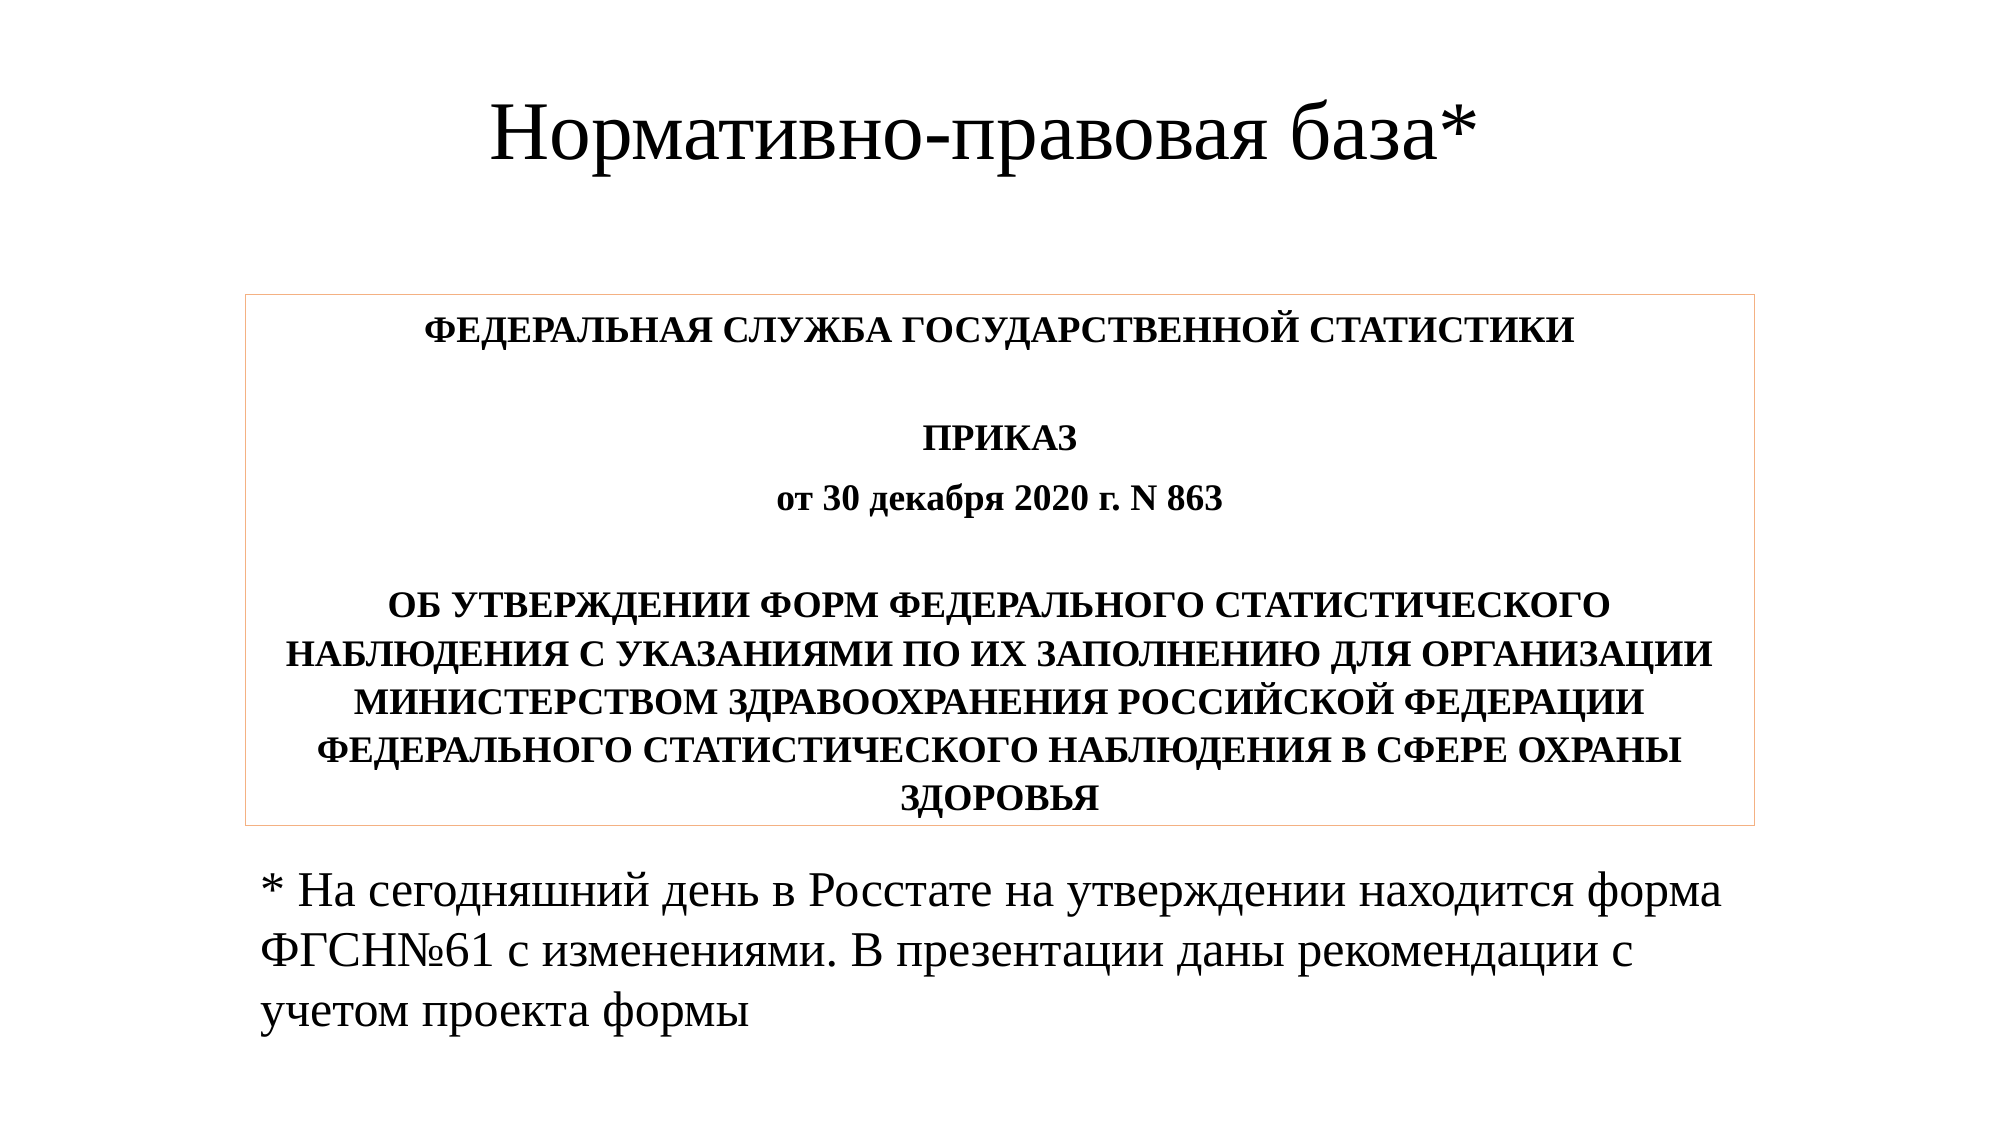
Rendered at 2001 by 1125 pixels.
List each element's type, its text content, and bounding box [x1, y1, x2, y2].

title Нормативно-правовая база* [122, 46, 1848, 218]
text_box ФЕДЕРАЛЬНАЯ СЛУЖБА ГОСУДАРСТВЕННОЙ СТАТИСТИКИ ПРИКАЗ от 30 декабря 2020 г. N 863 ОБ УТВЕРЖДЕНИИ ФОРМ ФЕДЕРАЛЬНОГО СТАТИСТИЧЕСКОГО НАБЛЮДЕНИЯ С УКАЗАНИЯМИ ПО ИХ ЗАПОЛНЕНИЮ ДЛЯ ОРГАНИЗАЦИИ МИНИСТЕРСТВОМ ЗДРАВООХРАНЕНИЯ РОССИЙСКОЙ ФЕДЕРАЦИИ ФЕДЕРАЛЬНОГО СТАТИСТИЧЕСКОГО НАБЛЮДЕНИЯ В СФЕРЕ ОХРАНЫ ЗДОРОВЬЯ [245, 294, 1755, 826]
text_box * На сегодняшний день в Росстате на утверждении находится форма ФГСН№61 с изменениями. В презентации даны рекомендации с учетом проекта формы [245, 848, 1755, 1044]
